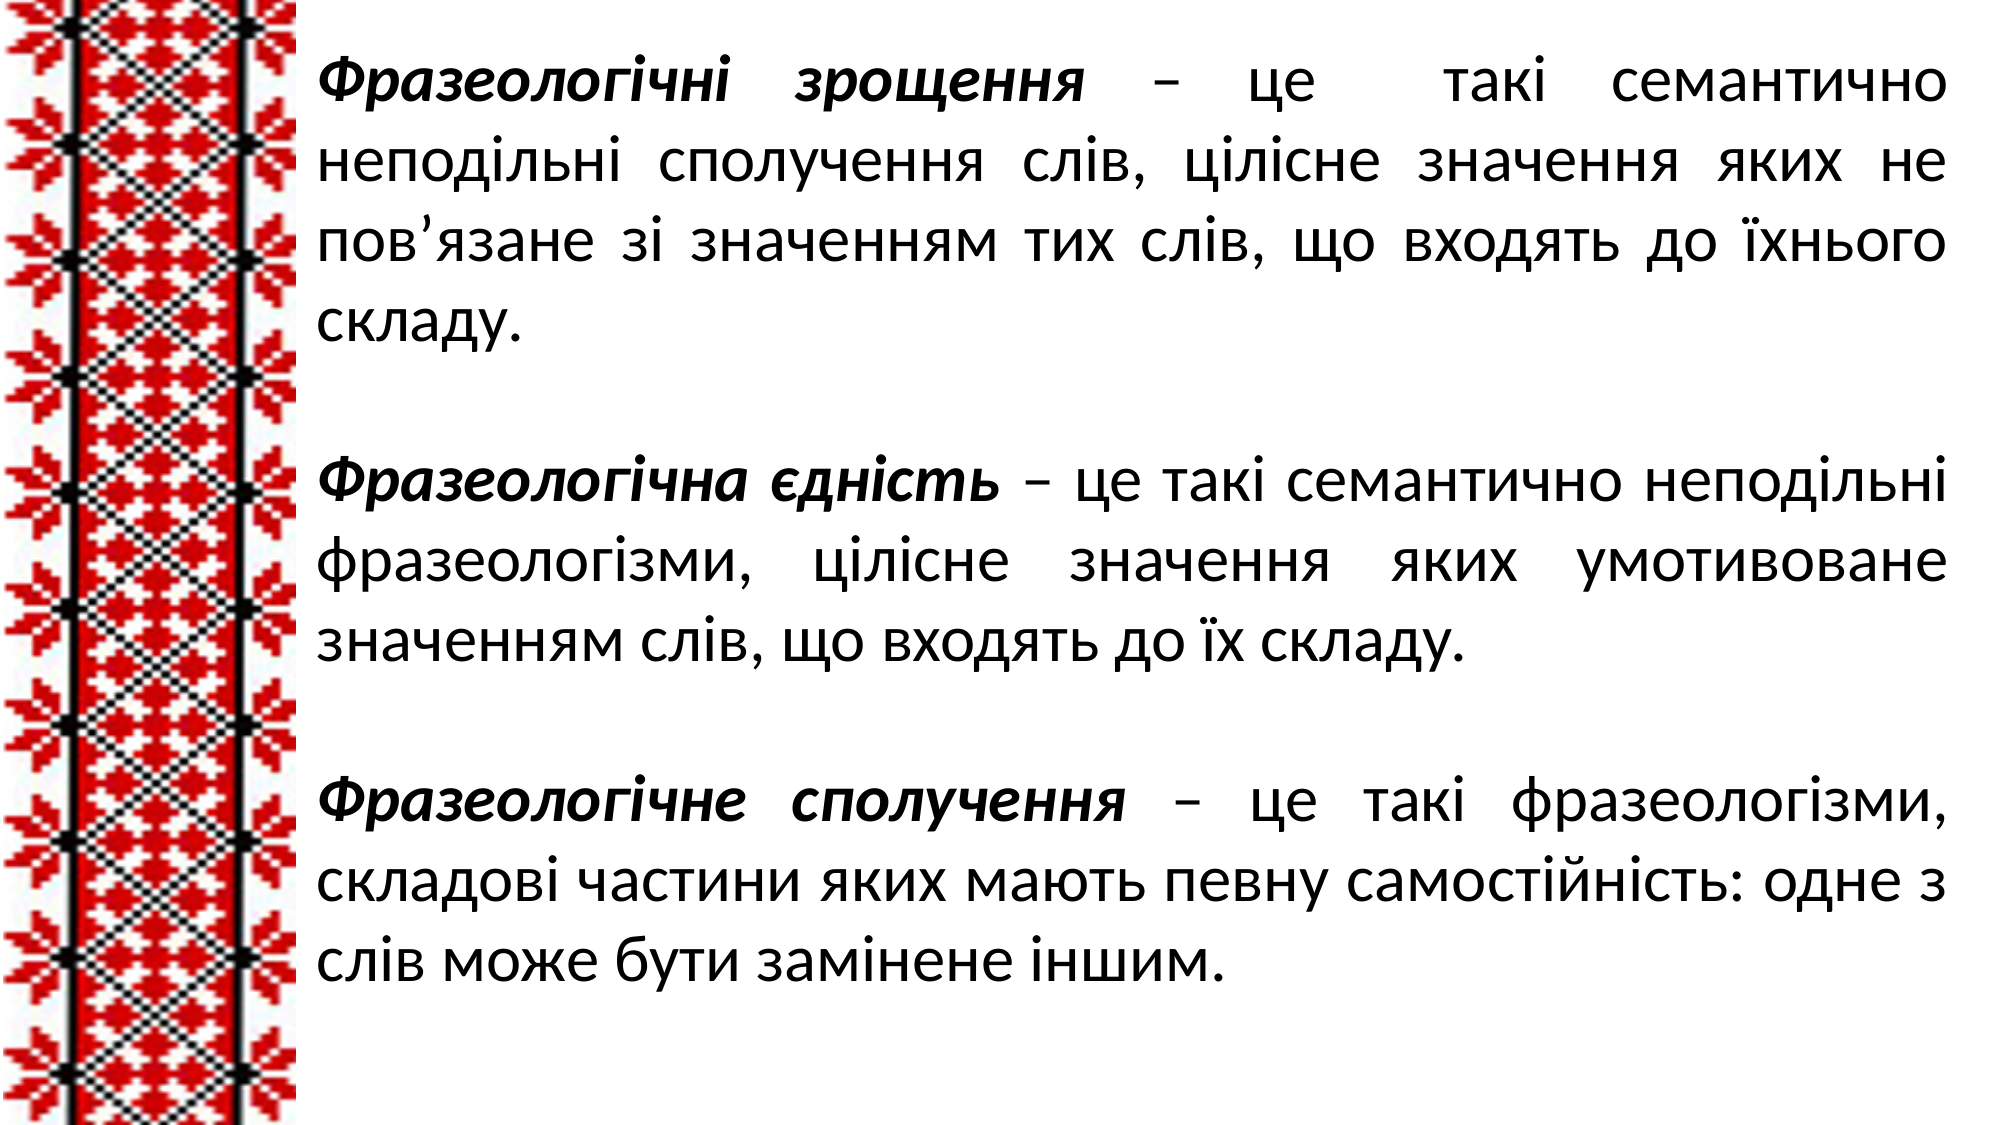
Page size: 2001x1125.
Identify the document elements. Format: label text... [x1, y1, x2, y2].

picture [3, 0, 296, 1125]
text_box Фразеологічні зрощення – це такі семантично неподільні сполучення слів, цілісне значення яких не пов’язане зі значенням тих слів, що входять до їхнього складу. Фразеологічна єдність – це такі семантично неподільні фразеологізми, цілісне значення яких умотивоване значенням слів, що входять до їх складу. Фразеологічне сполучення – це такі фразеологізми, складові частини яких мають певну самостійність: одне з слів може бути замінене іншим. [302, 27, 1965, 1002]
